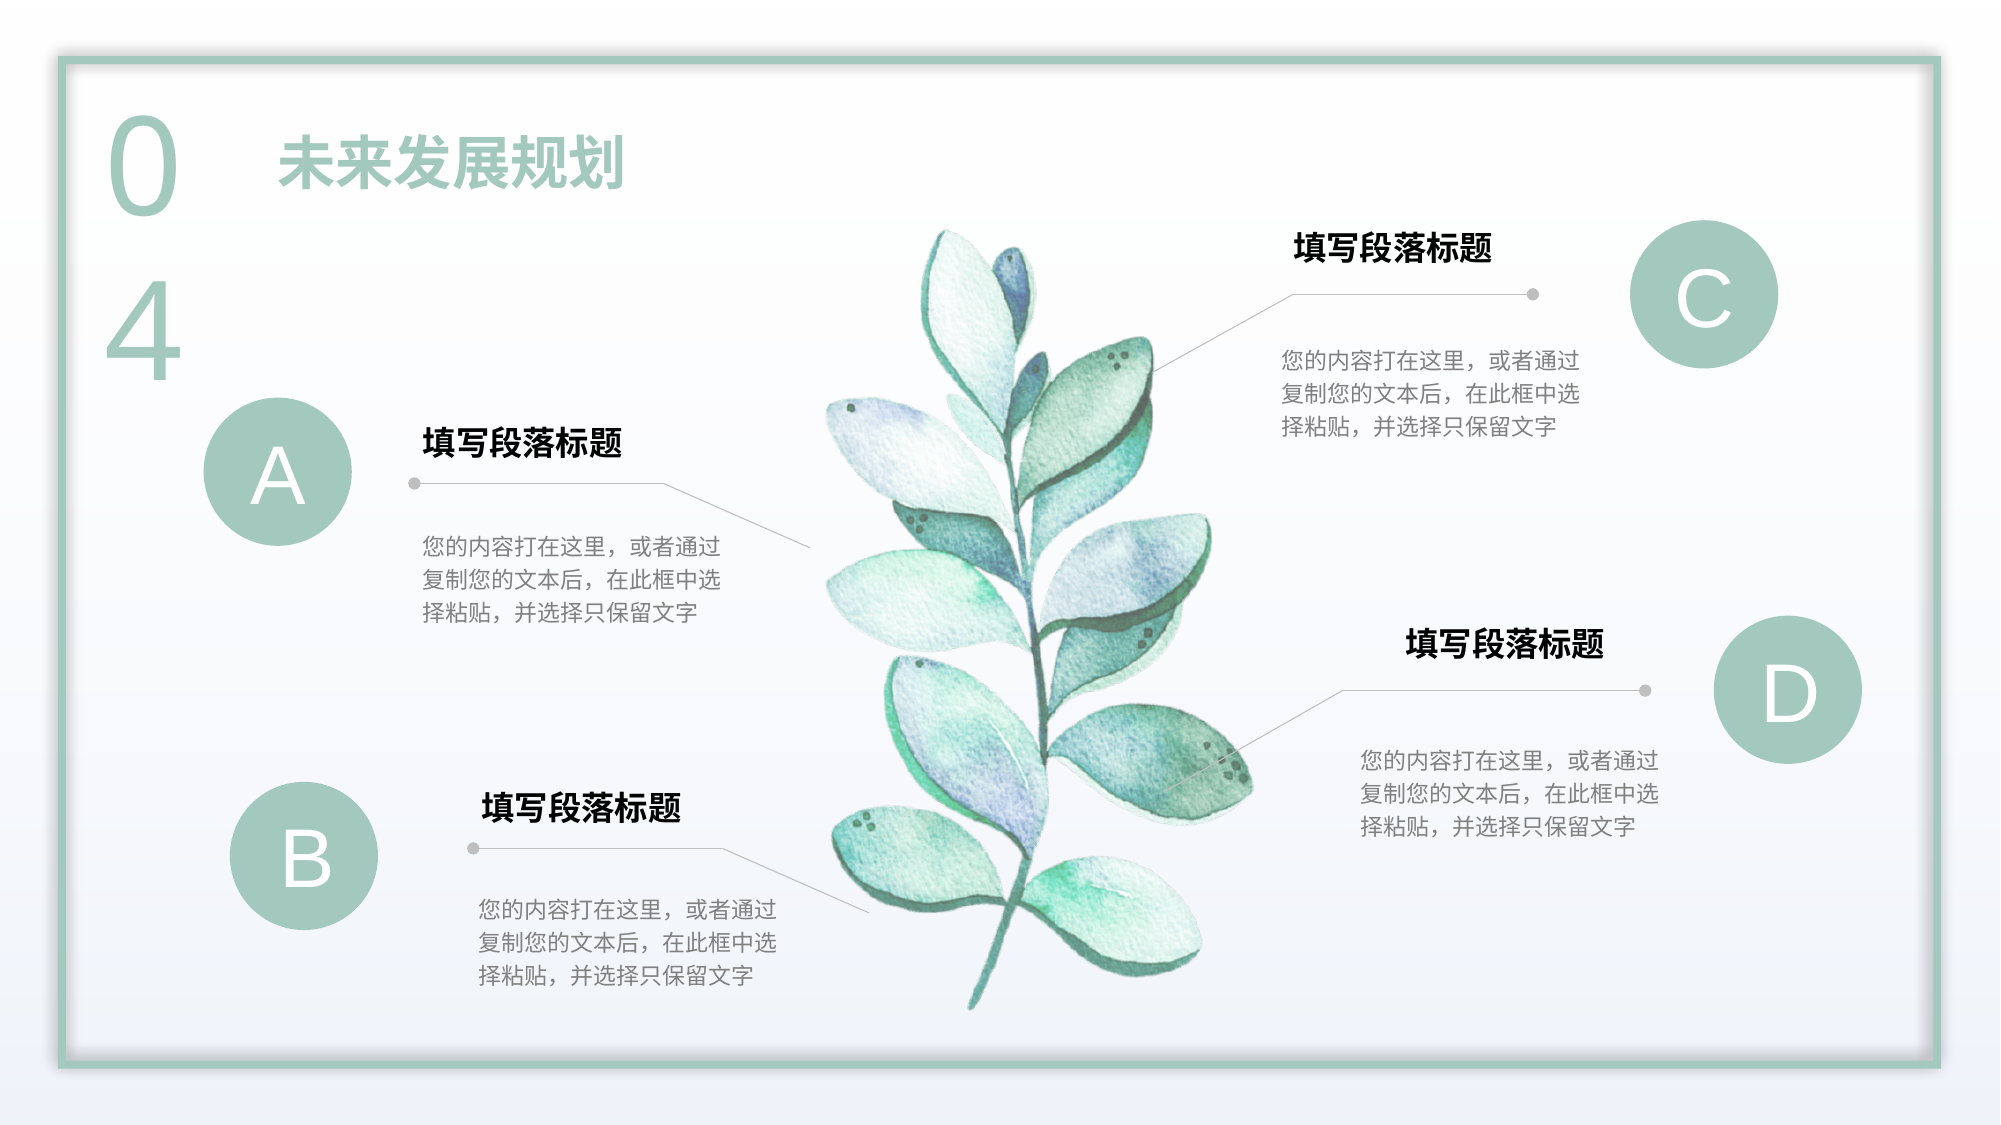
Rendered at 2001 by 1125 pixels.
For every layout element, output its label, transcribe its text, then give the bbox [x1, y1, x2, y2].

text_box 您的内容打在这里，或者通过复制您的文本后，在此框中选择粘贴，并选择只保留文字 [1368, 741, 1661, 841]
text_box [414, 483, 811, 548]
text_box 未来发展规划 [262, 118, 652, 204]
text_box 填写段落标题 [415, 422, 631, 467]
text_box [1151, 294, 1533, 373]
text_box 您的内容打在这里，或者通过复制您的文本后，在此框中选择粘贴，并选择只保留文字 [470, 890, 778, 990]
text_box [229, 781, 378, 931]
text_box 填写段落标题 [474, 787, 690, 832]
picture [597, 206, 1463, 1096]
text_box 填写段落标题 [1398, 623, 1614, 667]
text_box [1164, 690, 1646, 793]
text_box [203, 397, 352, 546]
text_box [1630, 220, 1779, 369]
text_box 您的内容打在这里，或者通过复制您的文本后，在此框中选择粘贴，并选择只保留文字 [415, 548, 691, 626]
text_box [473, 848, 870, 913]
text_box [1713, 615, 1862, 764]
text_box 填写段落标题 [1286, 226, 1501, 271]
text_box 您的内容打在这里，或者通过复制您的文本后，在此框中选择粘贴，并选择只保留文字 [1368, 341, 1582, 441]
text_box 04 [89, 70, 257, 415]
